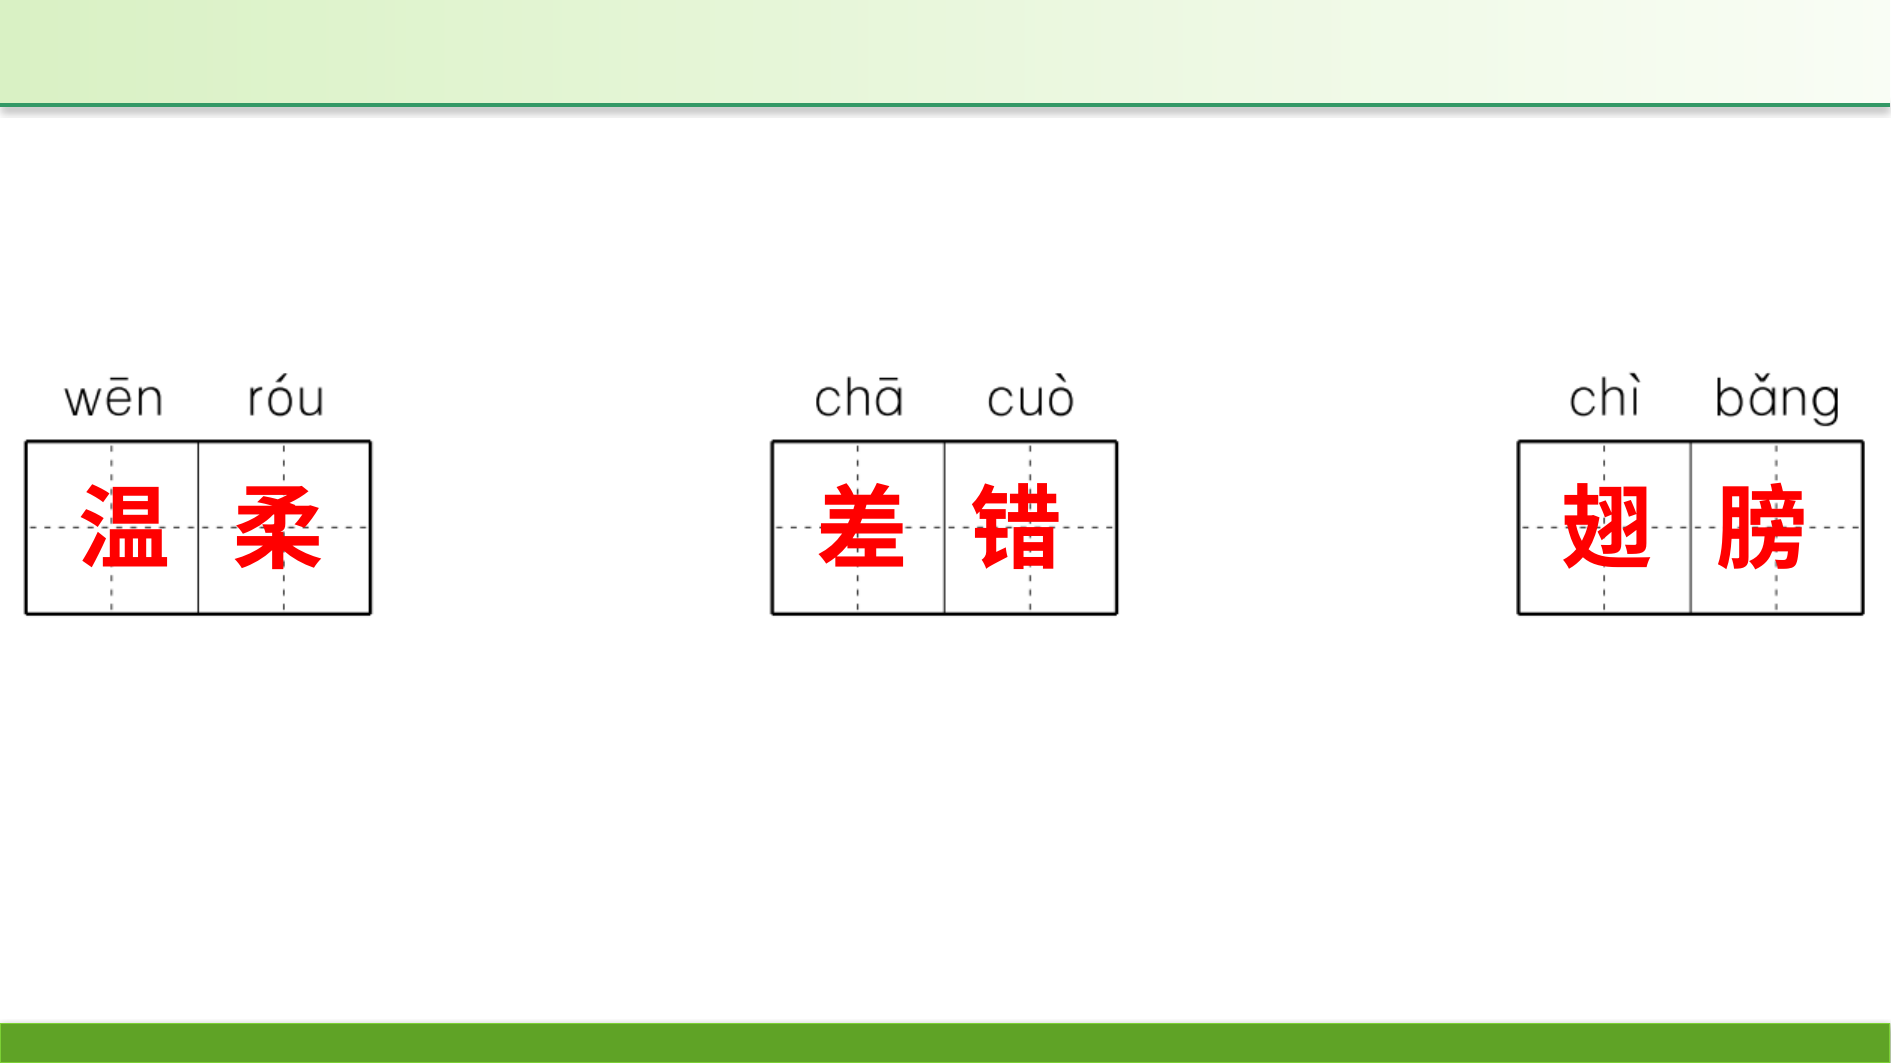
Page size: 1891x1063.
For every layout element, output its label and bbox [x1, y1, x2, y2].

picture [19, 365, 1871, 622]
